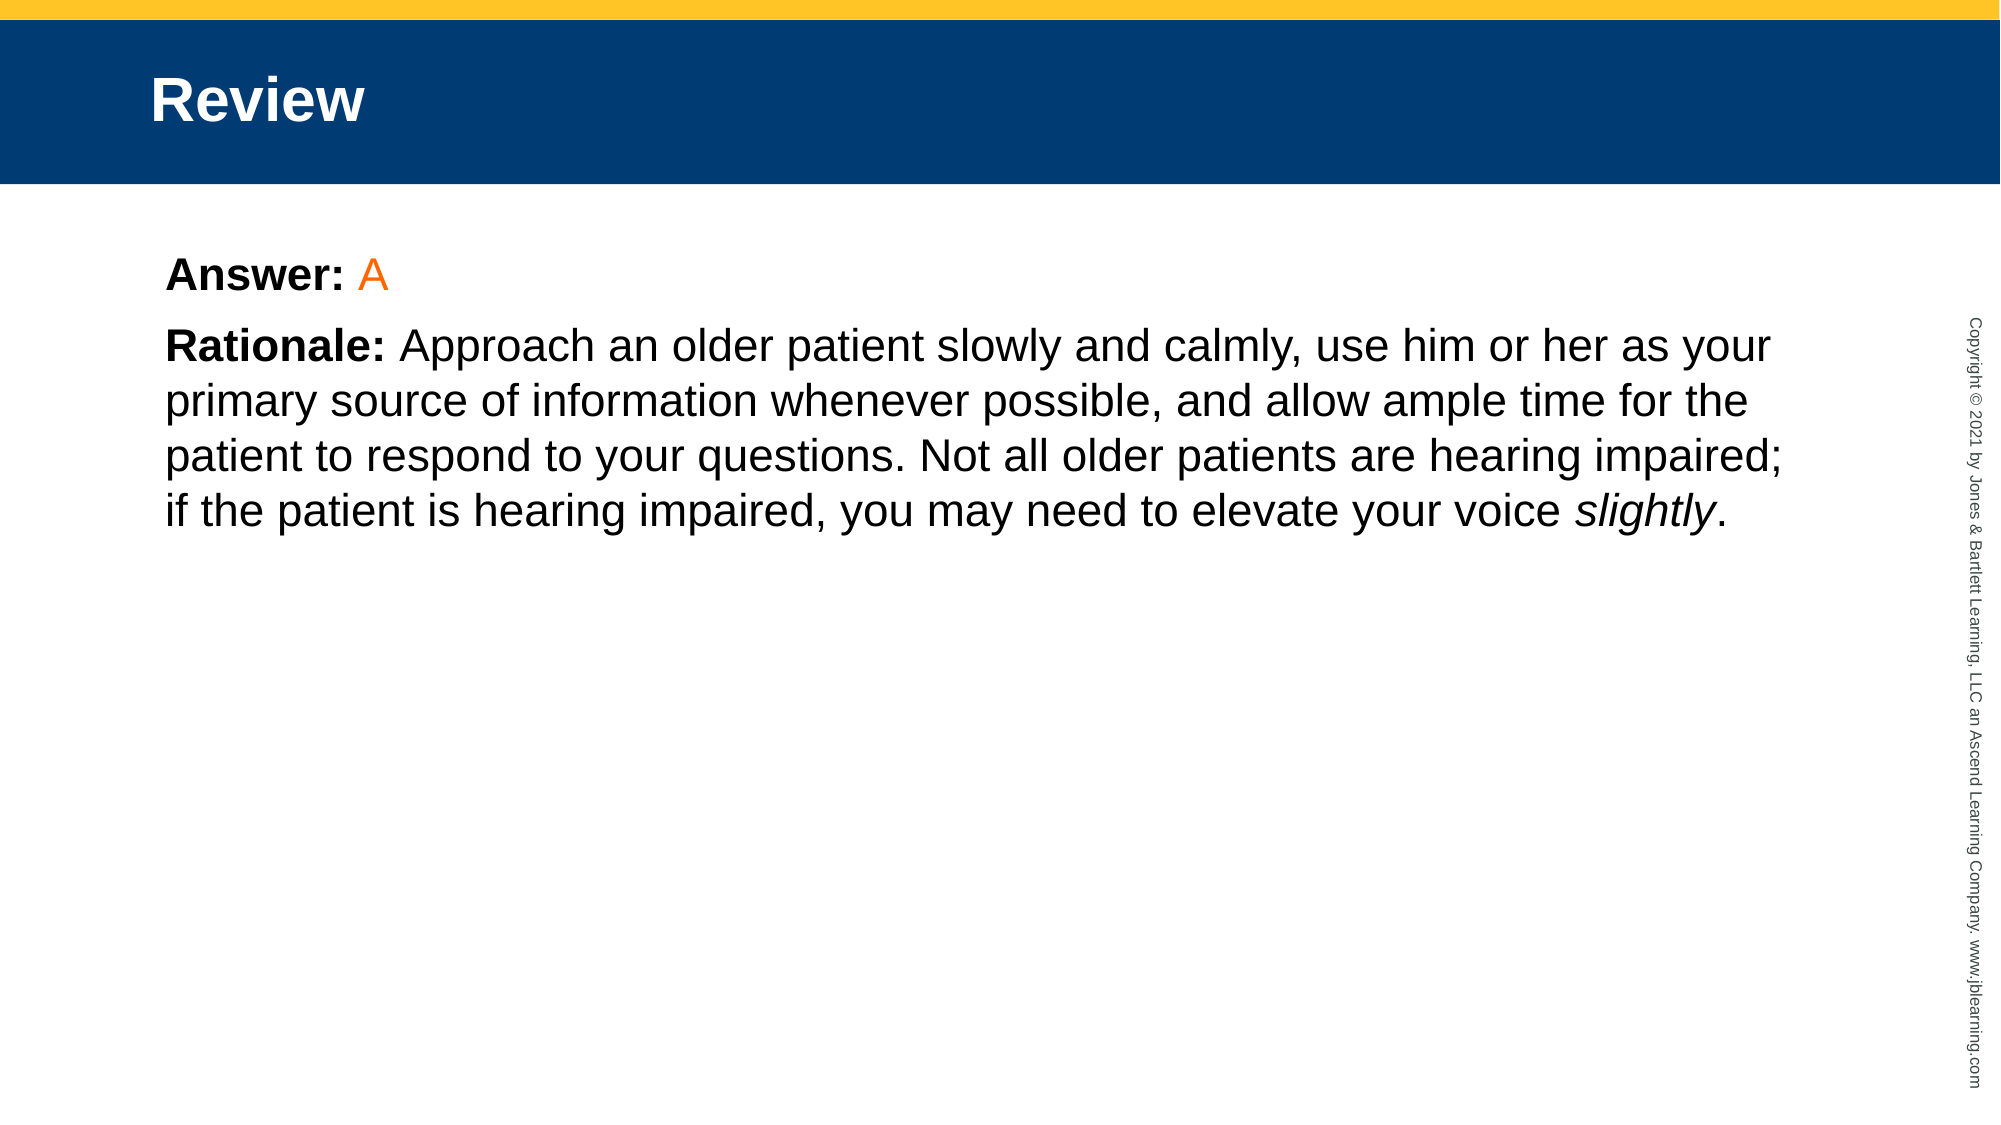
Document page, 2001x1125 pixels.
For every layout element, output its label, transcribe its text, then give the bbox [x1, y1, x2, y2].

title Review [0, 19, 2000, 185]
list Answer: A Rationale: Approach an older patient slowly and calmly, use him or her as your primary source of information whenever possible, and allow ample time for the patient to respond to your questions. Not all older patients are hearing impaired; if the patient is hearing impaired, you may need to elevate your voice slightly. [150, 237, 1850, 1025]
